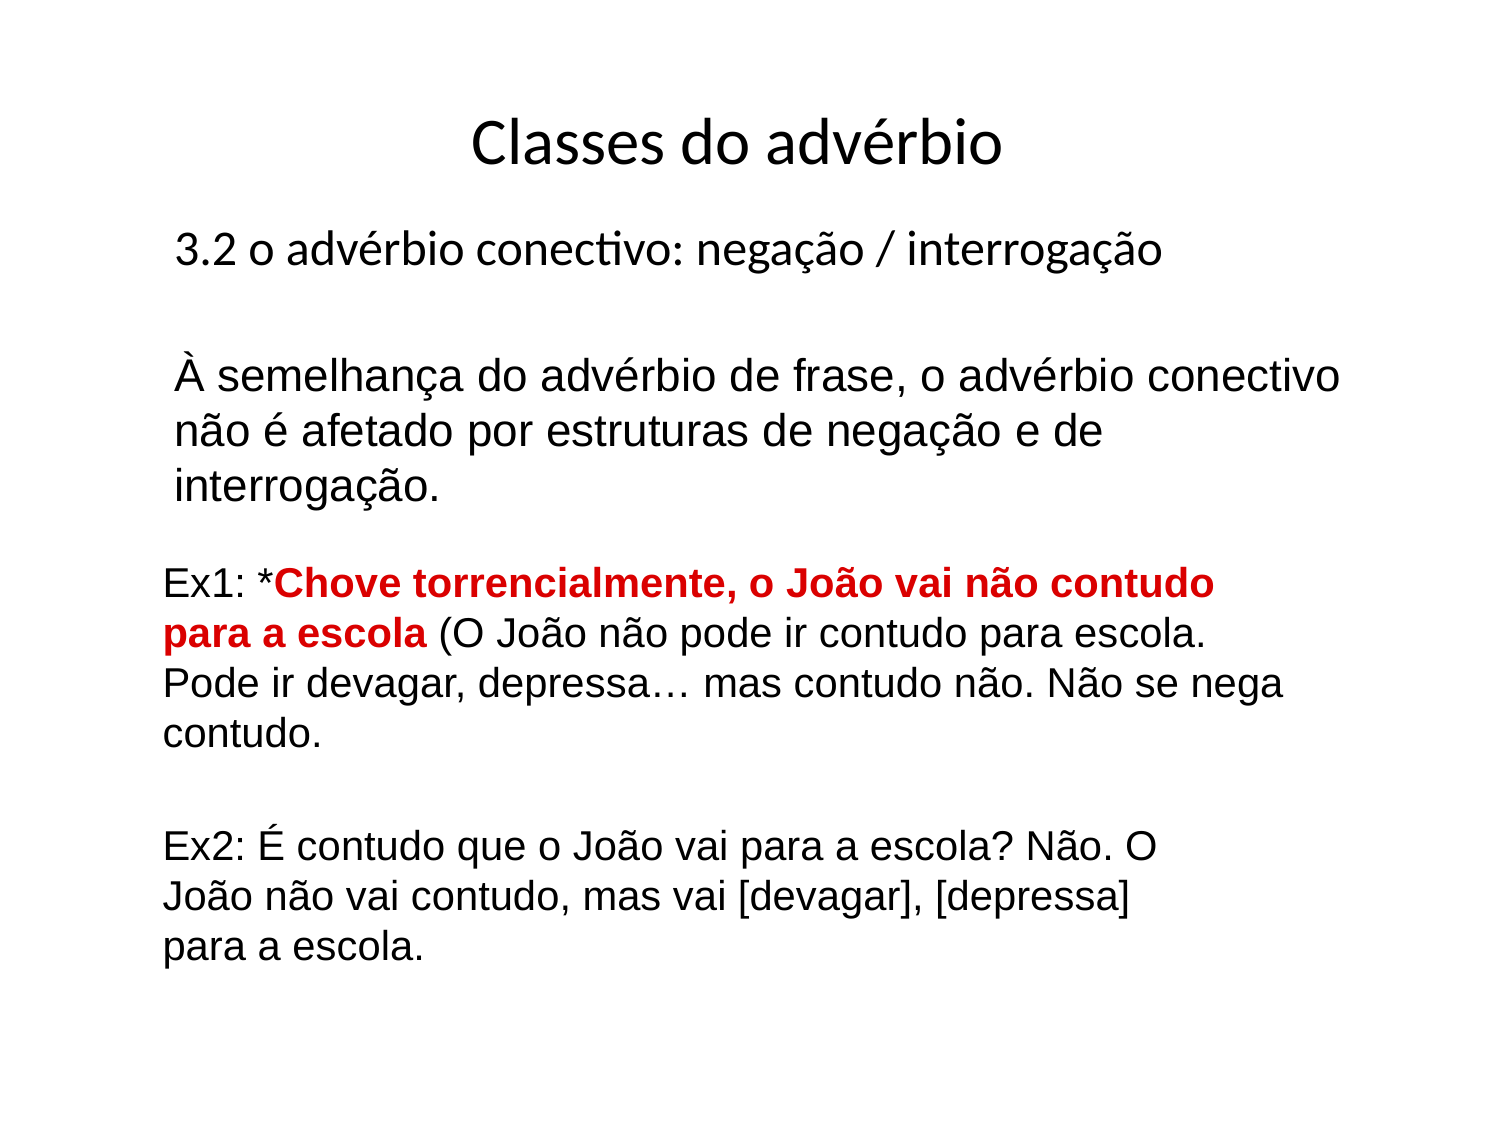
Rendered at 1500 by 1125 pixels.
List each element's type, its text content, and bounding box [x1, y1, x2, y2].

text_box Classes do advérbio [395, 90, 1081, 185]
text_box À semelhança do advérbio de frase, o advérbio conectivo não é afetado por estruturas de negação e de interrogação. [159, 338, 1388, 518]
text_box Ex2: É contudo que o João vai para a escola? Não. O João não vai contudo, mas vai [devagar], [depressa] para a escola. [147, 811, 1223, 977]
text_box 3.2 o advérbio conectivo: negação / interrogação [159, 207, 1199, 283]
text_box Ex1: *Chove torrencialmente, o João vai não contudo para a escola (O João não pode ir contudo para escola. Pode ir devagar, depressa… mas contudo não. Não se nega contudo. [147, 548, 1306, 763]
